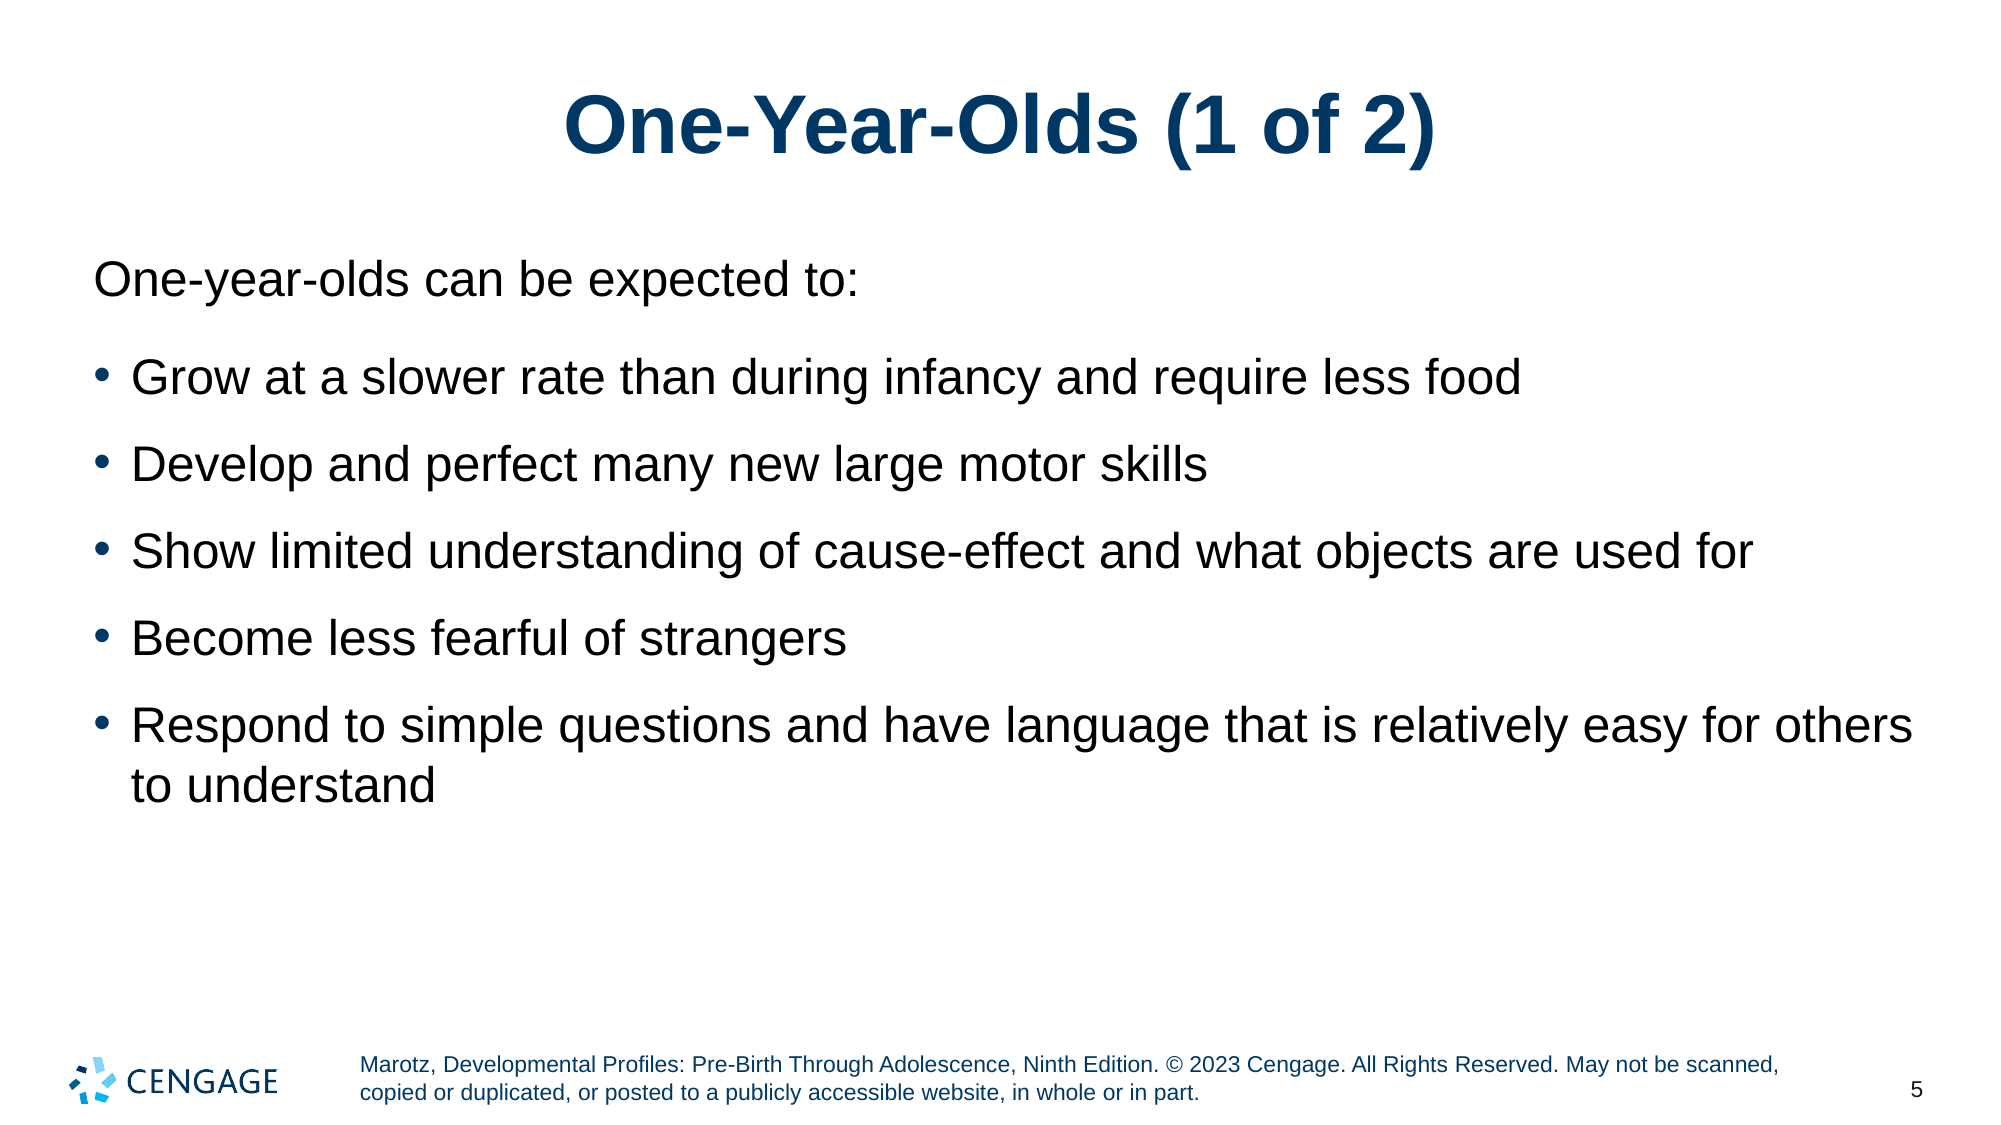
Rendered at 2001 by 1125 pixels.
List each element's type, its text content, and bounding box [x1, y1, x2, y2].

picture [69, 1057, 277, 1104]
list One-year-olds can be expected to: Grow at a slower rate than during infancy and require less food Develop and perfect many new large motor skills Show limited understanding of cause-effect and what objects are used for Become less fearful of strangers Respond to simple questions and have language that is relatively easy for others to understand [78, 239, 1954, 1020]
title One-Year-Olds (1 of 2) [78, 36, 1923, 217]
